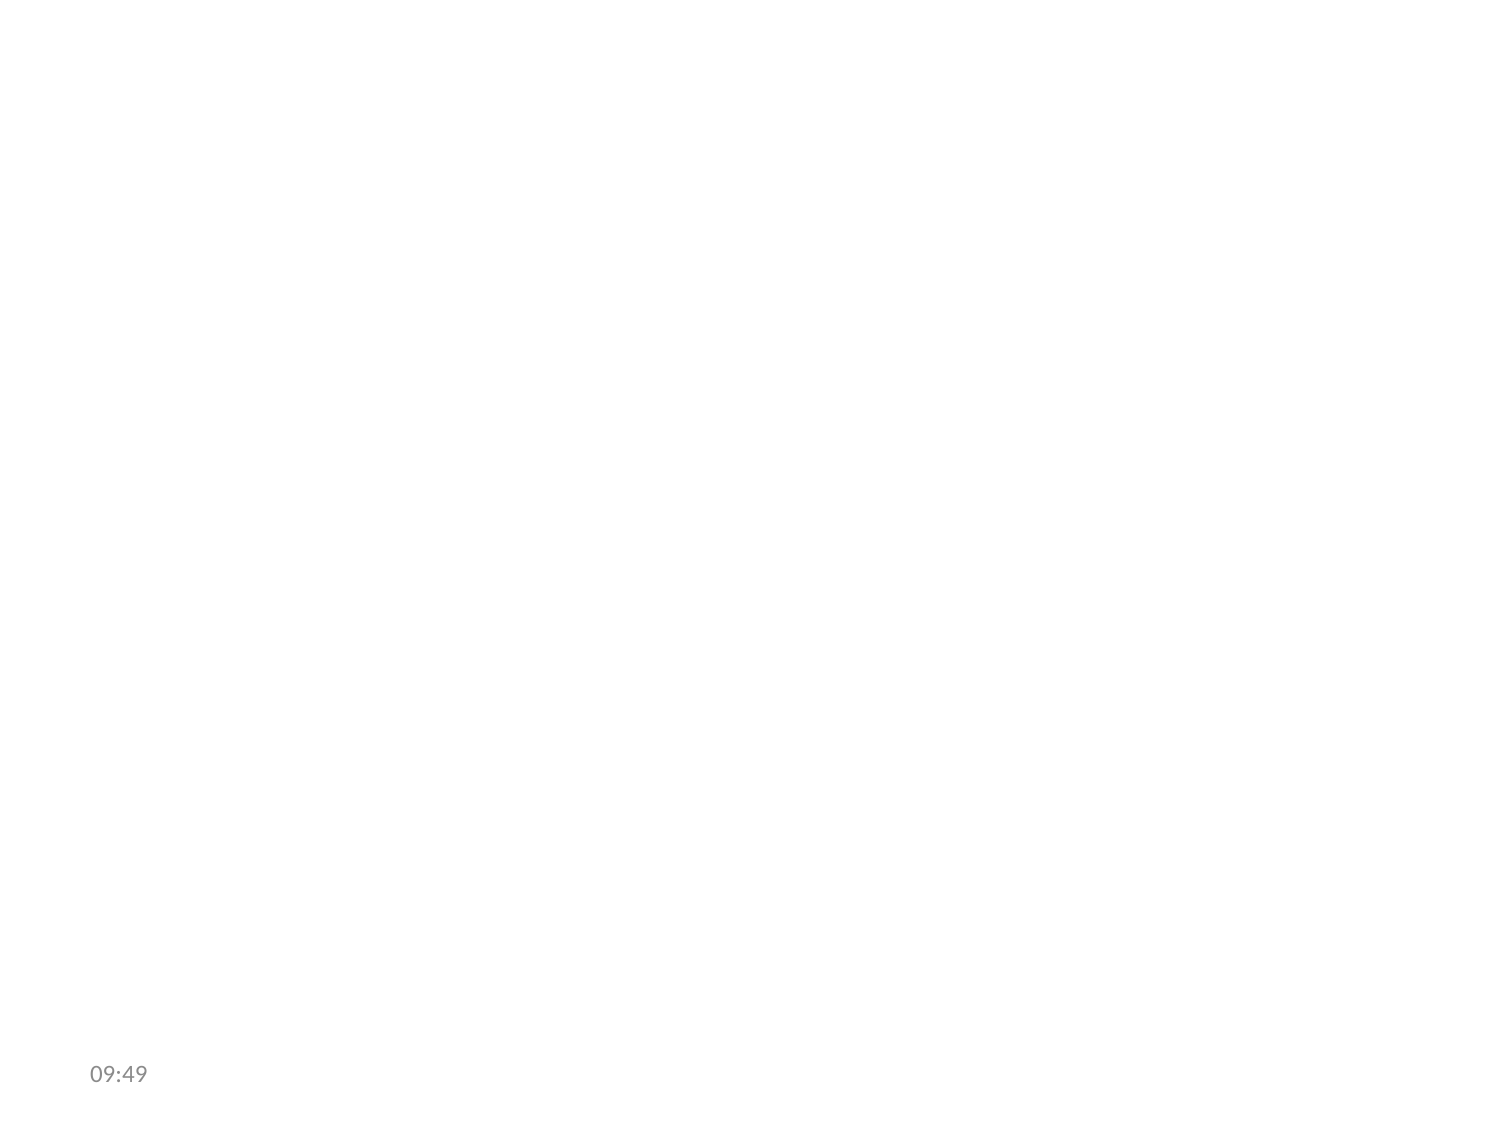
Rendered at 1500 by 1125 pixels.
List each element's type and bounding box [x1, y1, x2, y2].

slide_number [75, 1042, 425, 1103]
